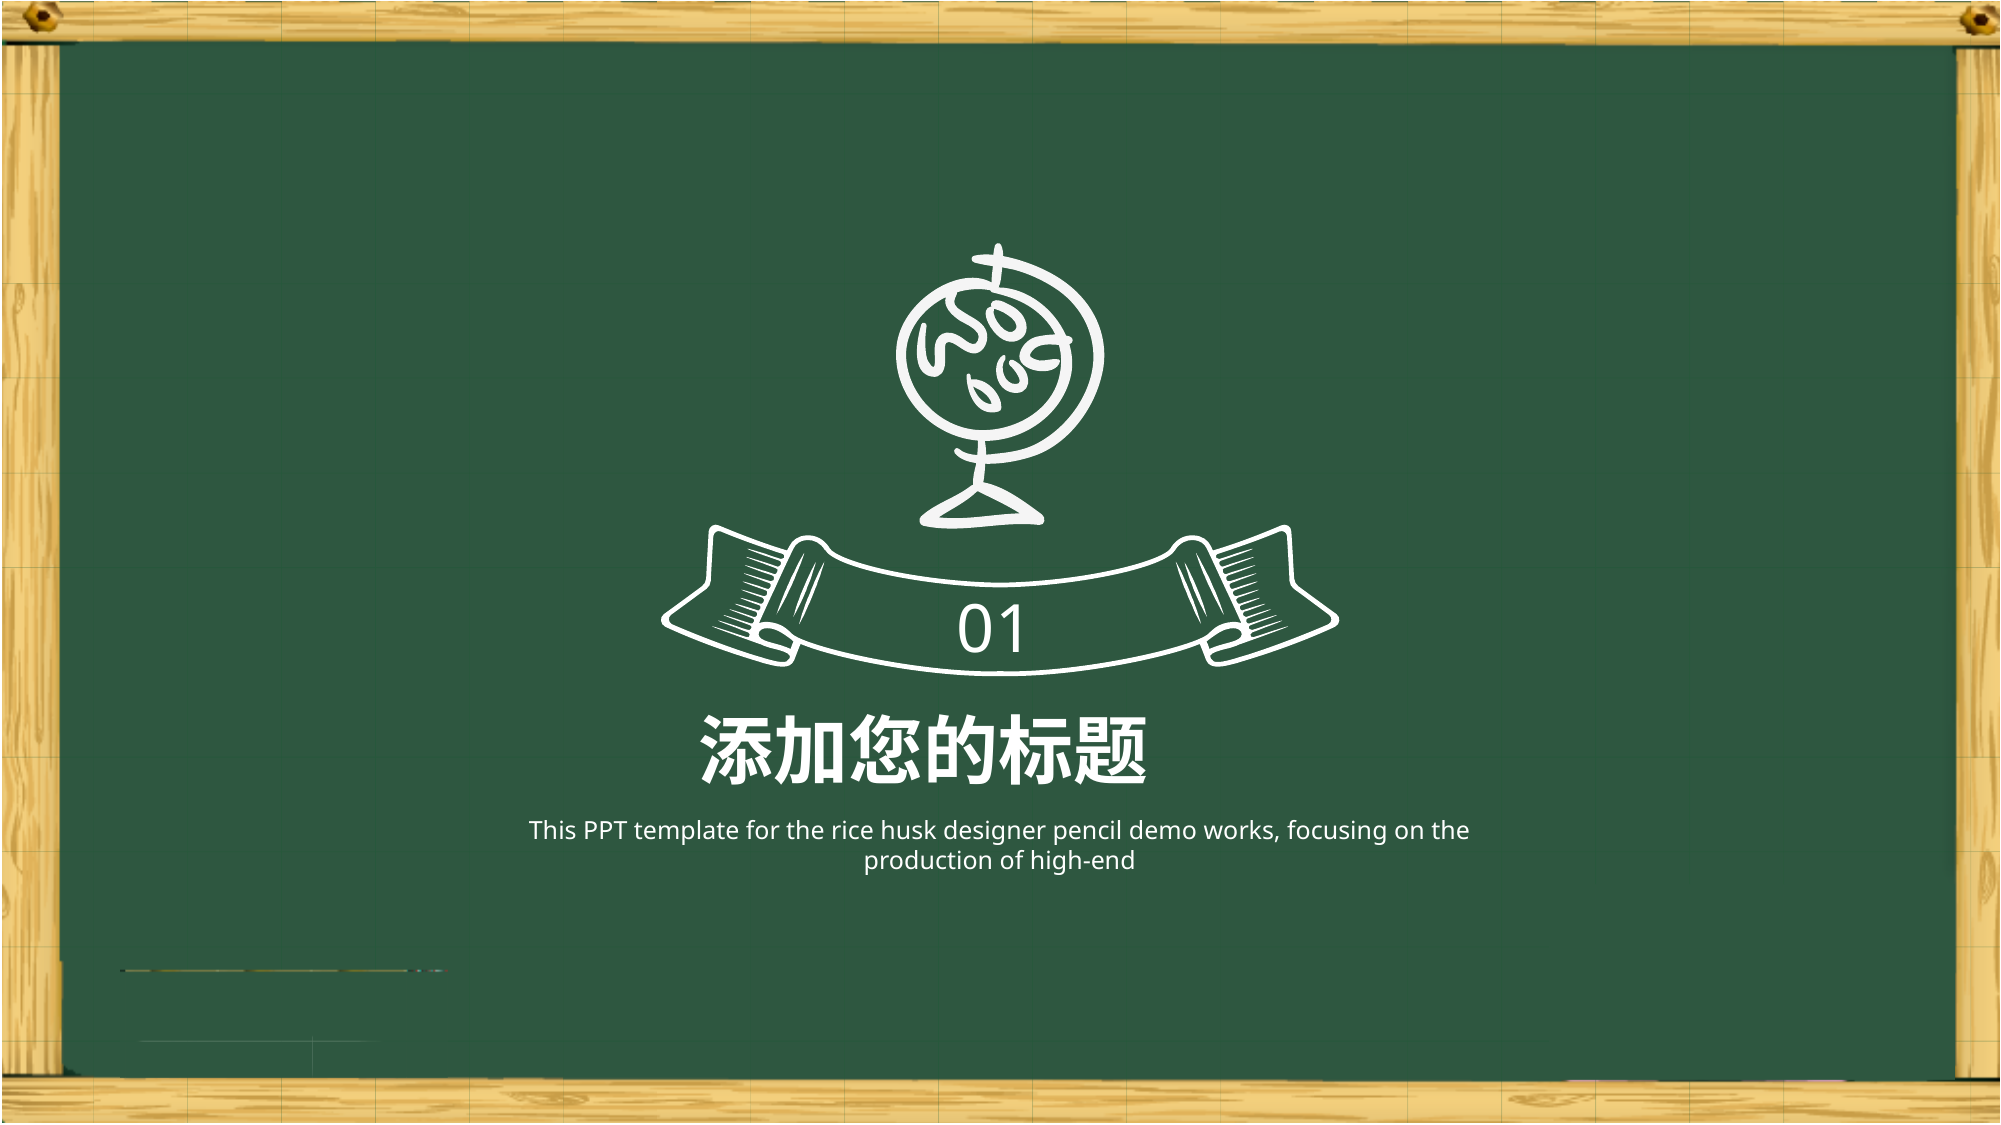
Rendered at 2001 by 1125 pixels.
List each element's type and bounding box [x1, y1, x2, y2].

picture [0, 0, 2000, 1123]
text_box [891, 241, 1108, 535]
